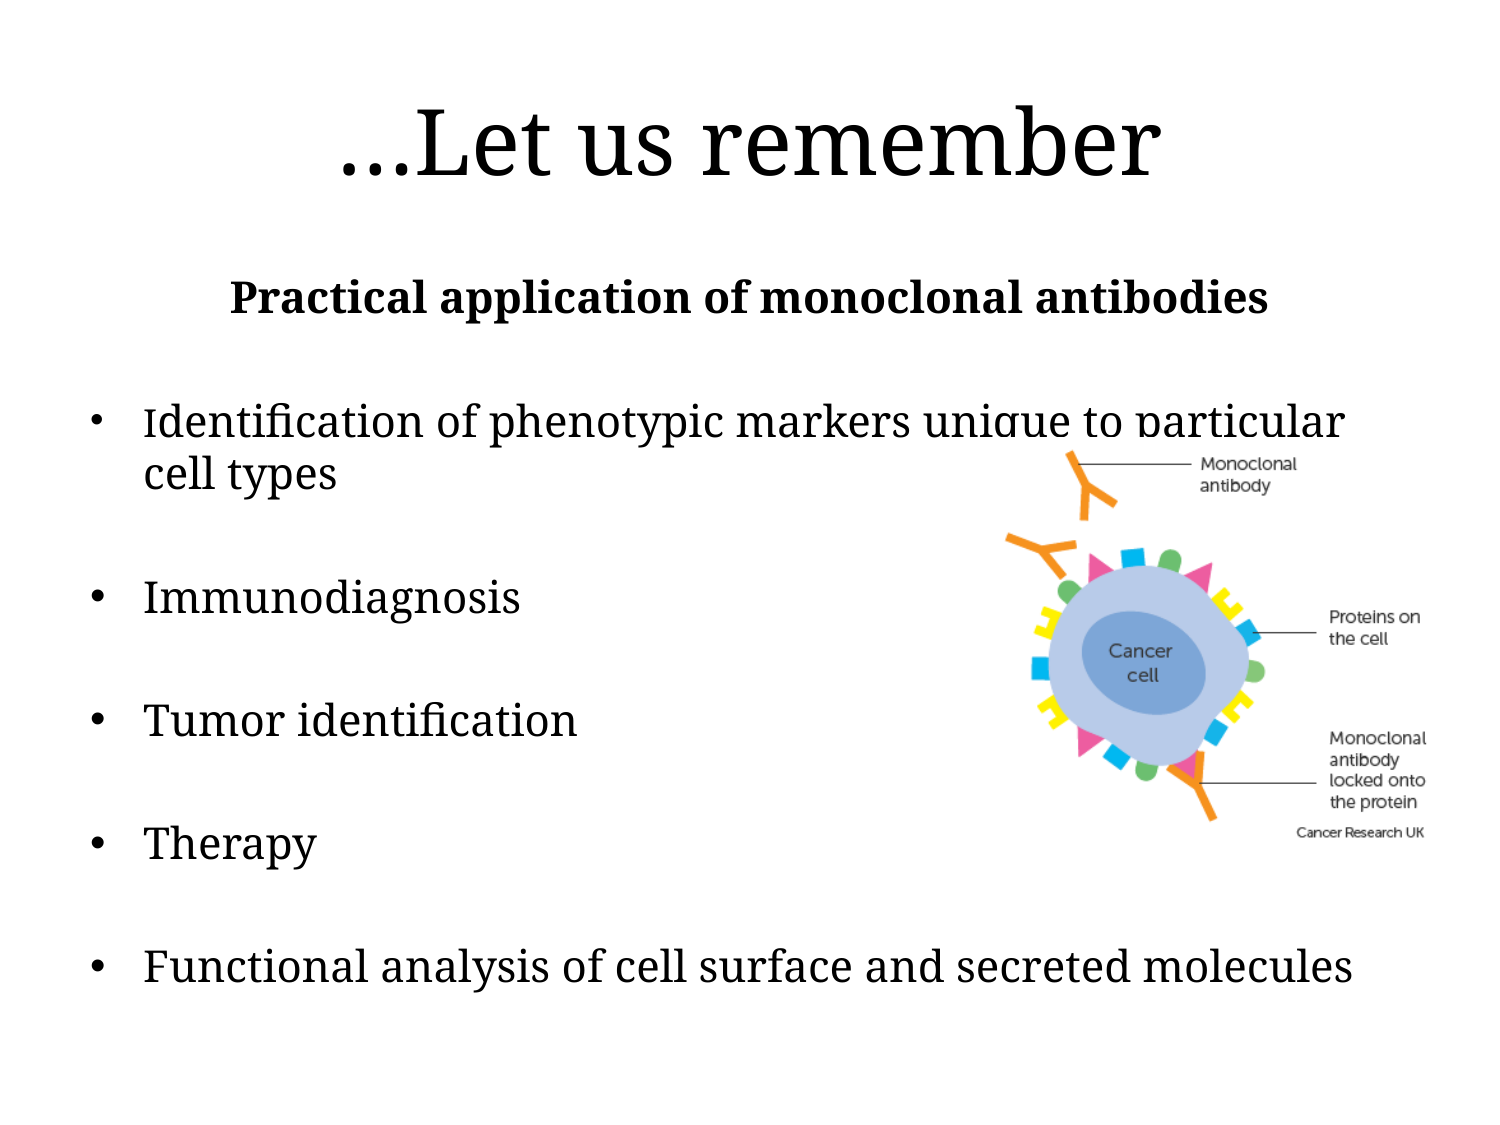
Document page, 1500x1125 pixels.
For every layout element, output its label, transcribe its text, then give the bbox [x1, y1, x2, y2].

picture [974, 437, 1453, 858]
list Practical application of monoclonal antibodies Identification of phenotypic markers unique to particular cell types Immunodiagnosis Tumor identification Therapy Functional analysis of cell surface and secreted molecules [75, 262, 1425, 1005]
title …Let us remember [75, 45, 1425, 233]
